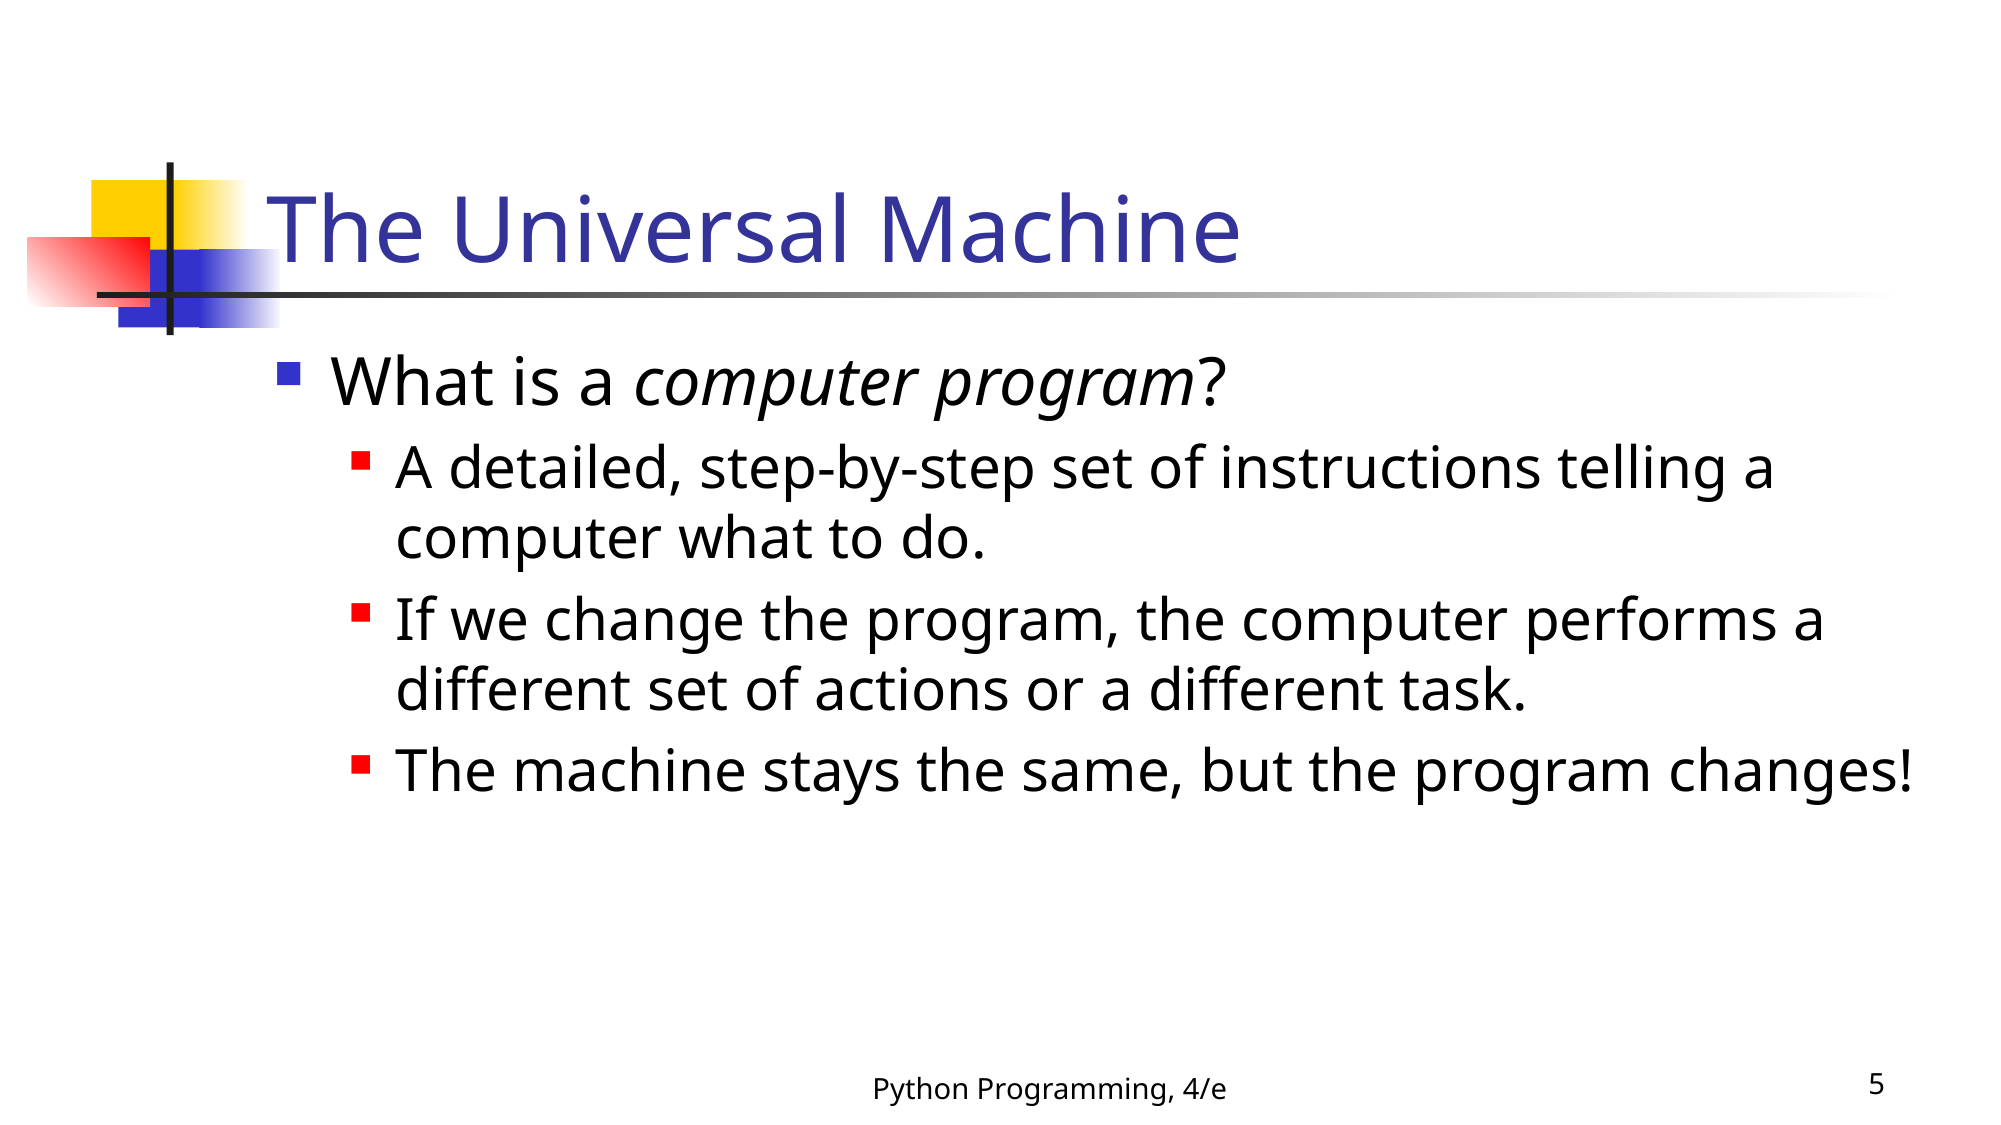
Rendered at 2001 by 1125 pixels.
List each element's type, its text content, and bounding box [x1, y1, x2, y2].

slide_number 5 [1483, 1037, 1901, 1113]
title The Universal Machine [251, 101, 1957, 289]
list What is a computer program? A detailed, step-by-step set of instructions telling a computer what to do. If we change the program, the computer performs a different set of actions or a different task. The machine stays the same, but the program changes! [258, 331, 1959, 1006]
footer Python Programming, 4/e [733, 1037, 1367, 1113]
